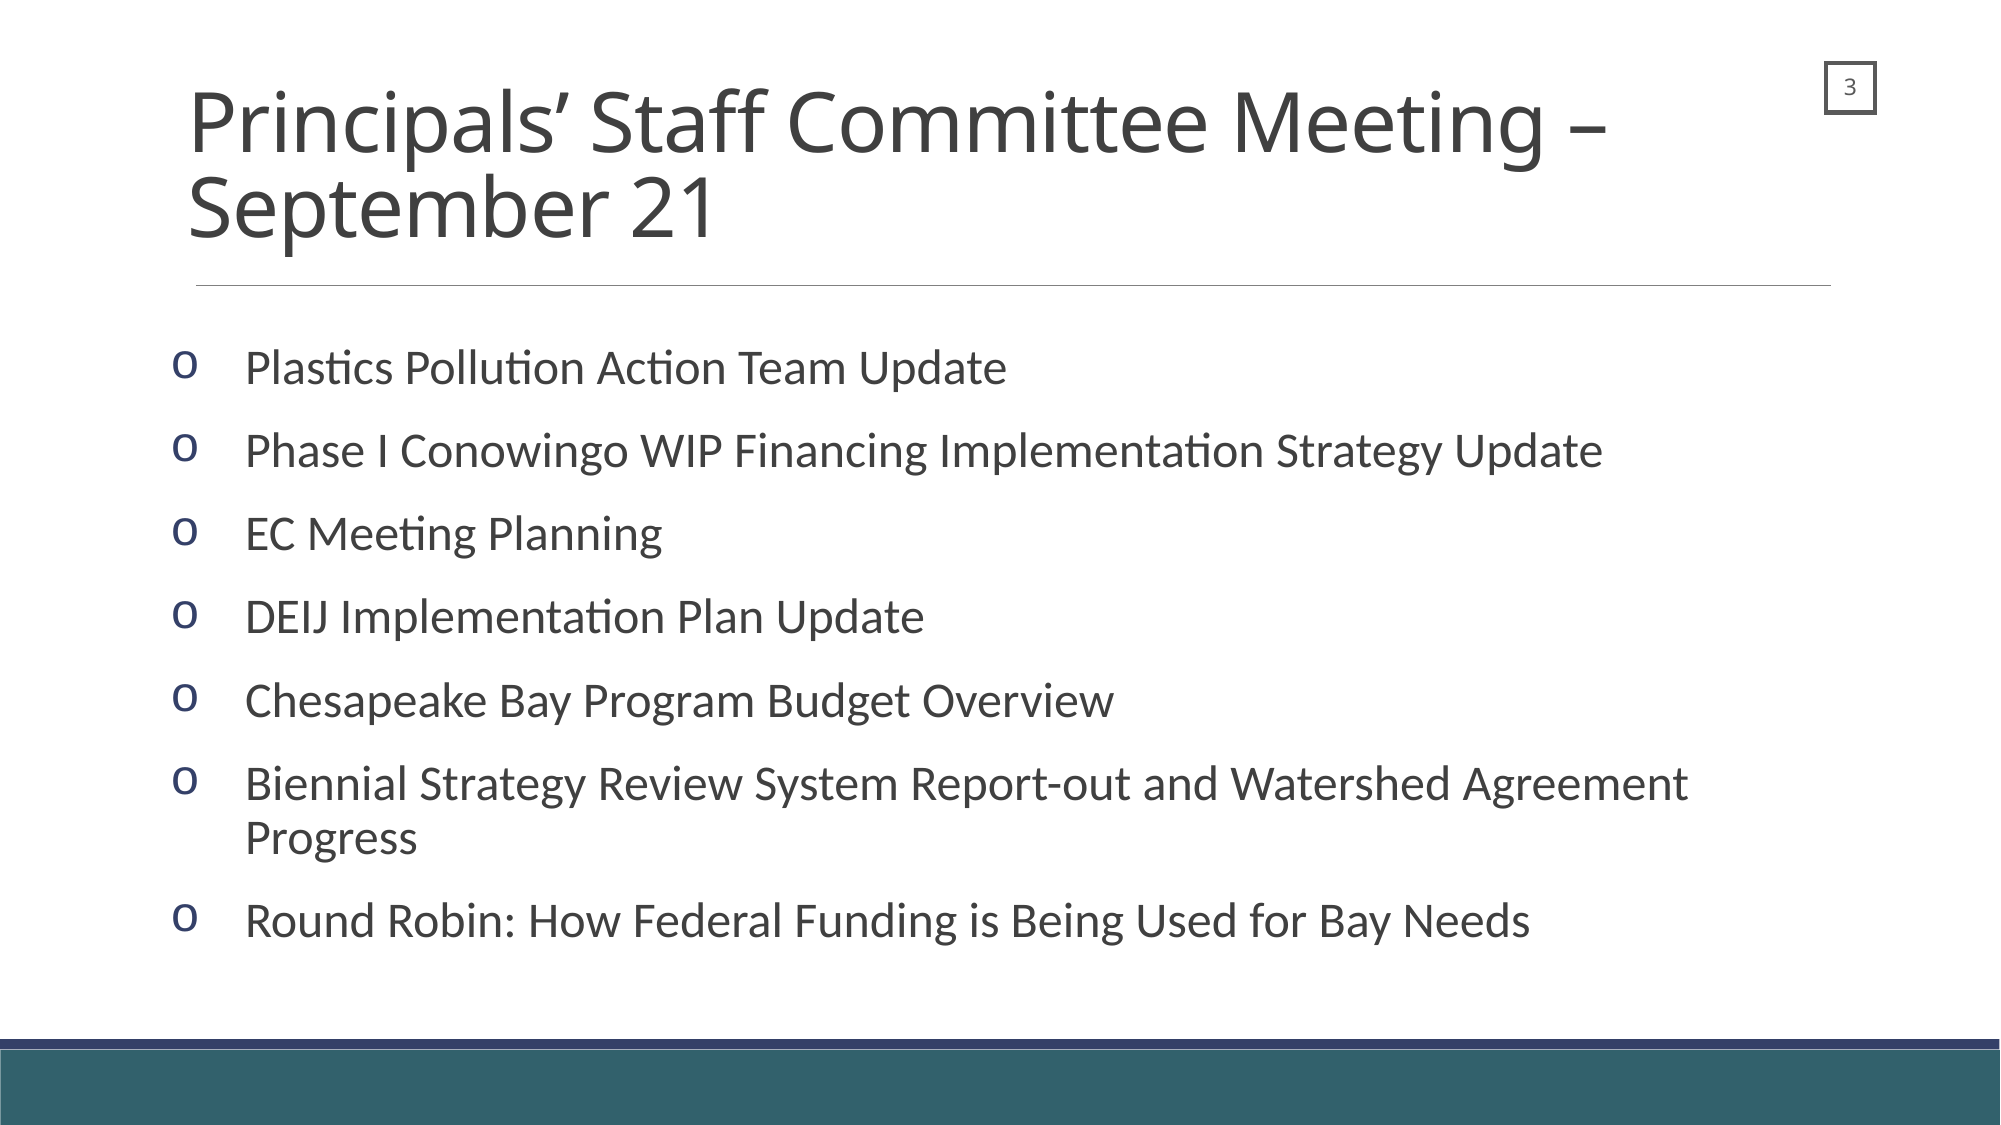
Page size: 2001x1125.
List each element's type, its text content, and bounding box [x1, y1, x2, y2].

text_box Principals’ Staff Committee Meeting – September 21 [172, 77, 1898, 295]
text_box Plastics Pollution Action Team Update Phase I Conowingo WIP Financing Implementation Strategy Update EC Meeting Planning DEIJ Implementation Plan Update Chesapeake Bay Program Budget Overview Biennial Strategy Review System Report-out and Watershed Agreement Progress Round Robin: How Federal Funding is Being Used for Bay Needs [155, 334, 1881, 1048]
